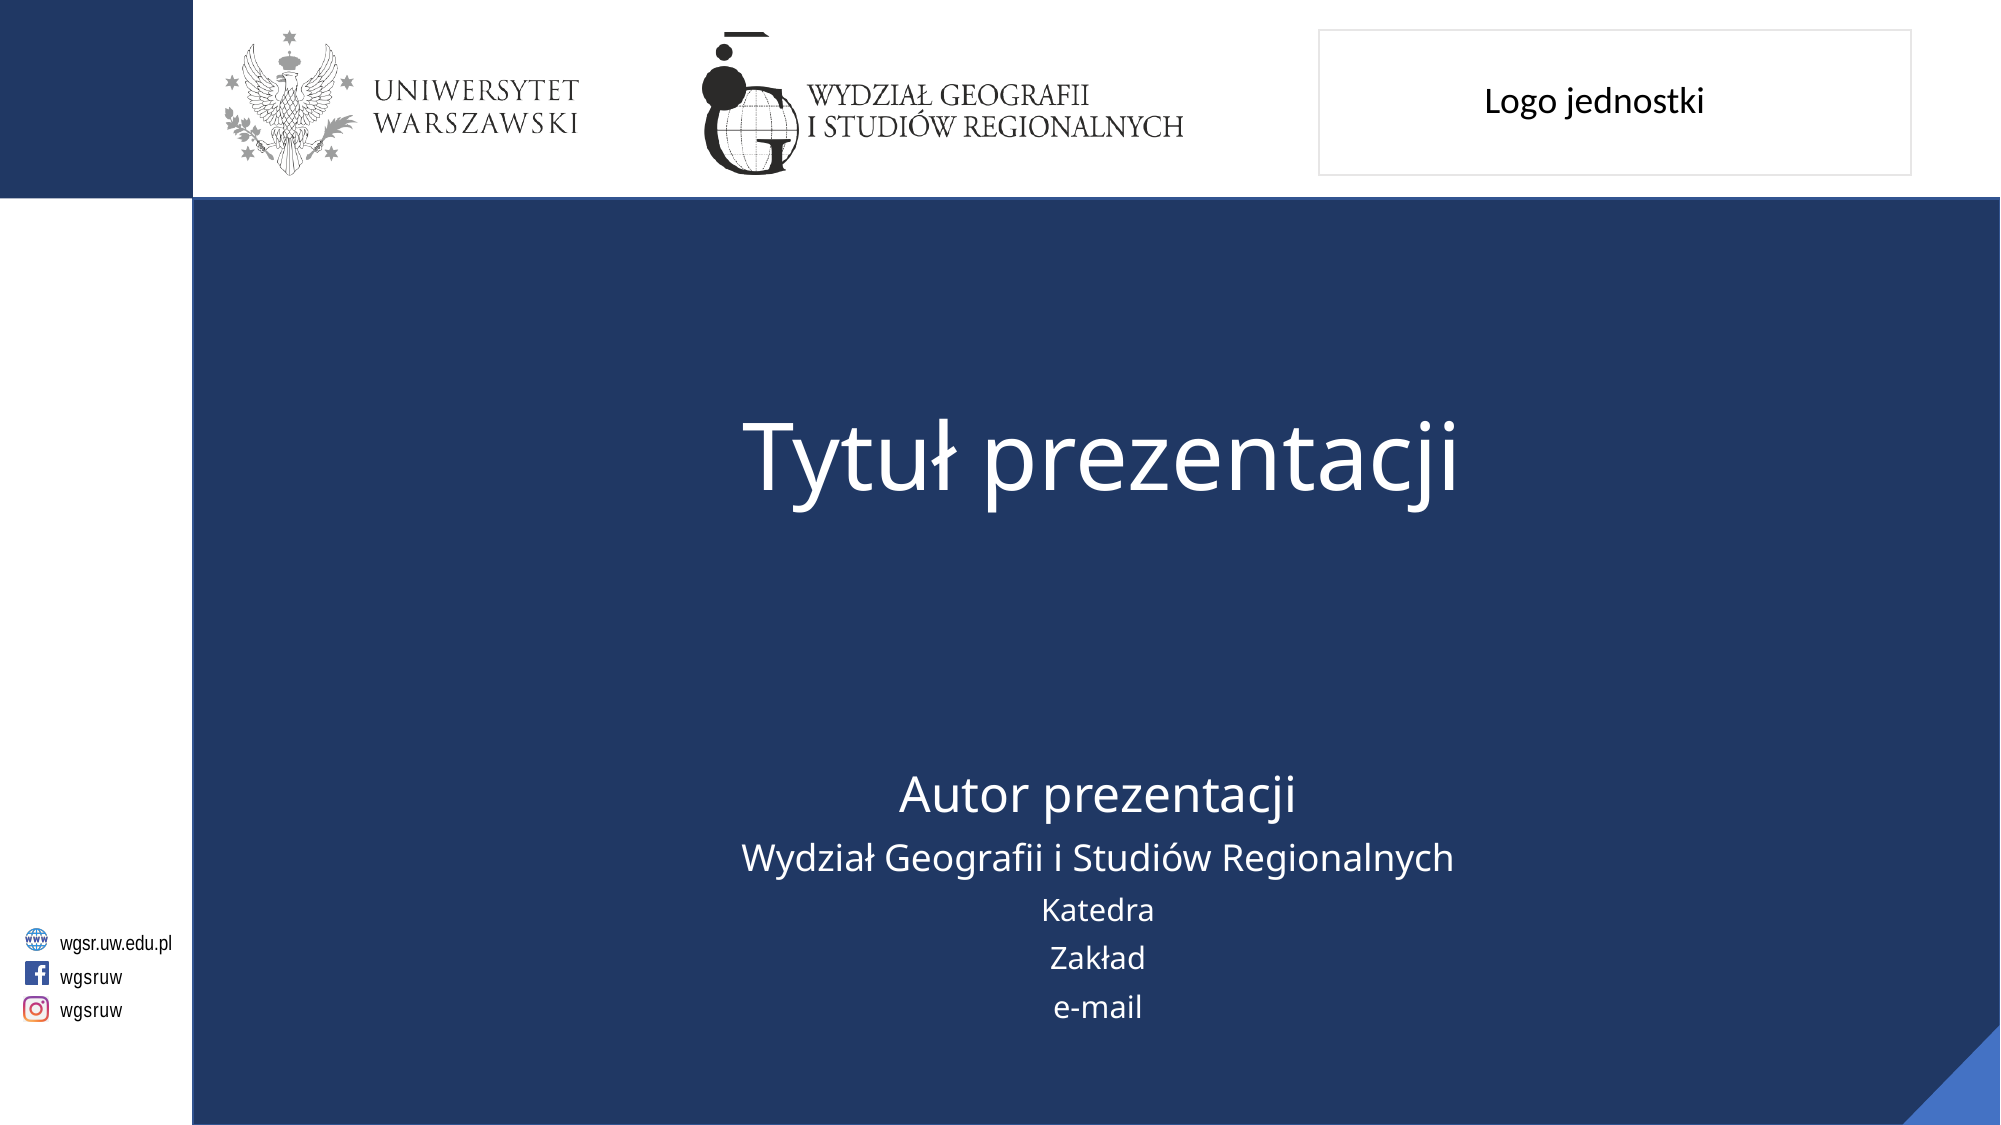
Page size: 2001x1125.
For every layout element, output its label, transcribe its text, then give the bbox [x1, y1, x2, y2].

text_box [1318, 29, 1912, 176]
picture [224, 29, 587, 176]
text_box Logo jednostki [1469, 68, 1721, 129]
text_box [0, 0, 194, 199]
title Tytuł prezentacji [291, 268, 1914, 652]
subtitle Autor prezentacji Wydział Geografii i Studiów Regionalnych Katedra Zakład e-mail [341, 762, 1856, 1035]
text_box [1900, 1023, 2000, 1125]
text_box [192, 197, 2000, 1125]
picture [690, 30, 1183, 176]
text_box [23, 914, 194, 1027]
